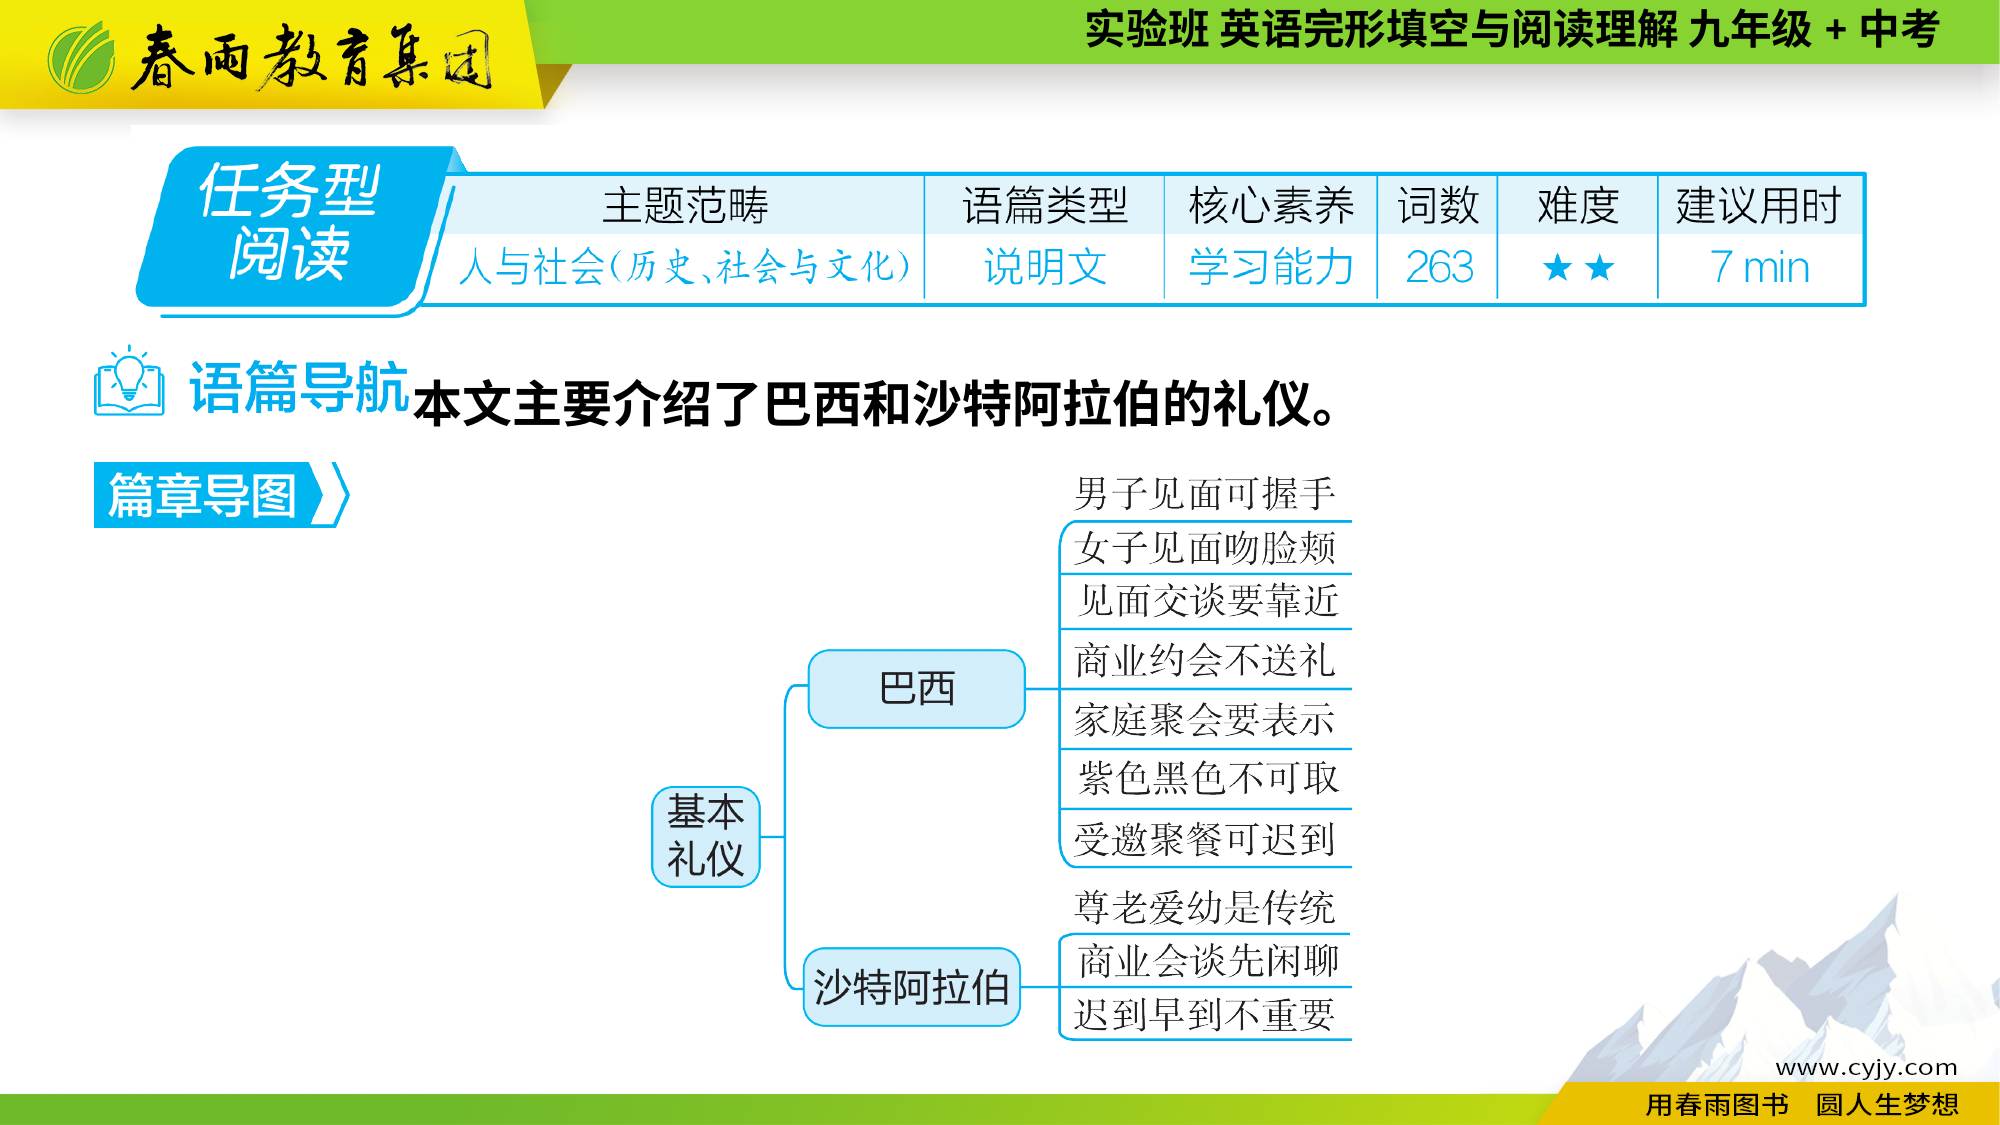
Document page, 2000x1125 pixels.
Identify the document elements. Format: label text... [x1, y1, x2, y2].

picture [0, 0, 2000, 1125]
list 本文主要介绍了巴西和沙特阿拉伯的礼仪。 [59, 334, 1944, 430]
